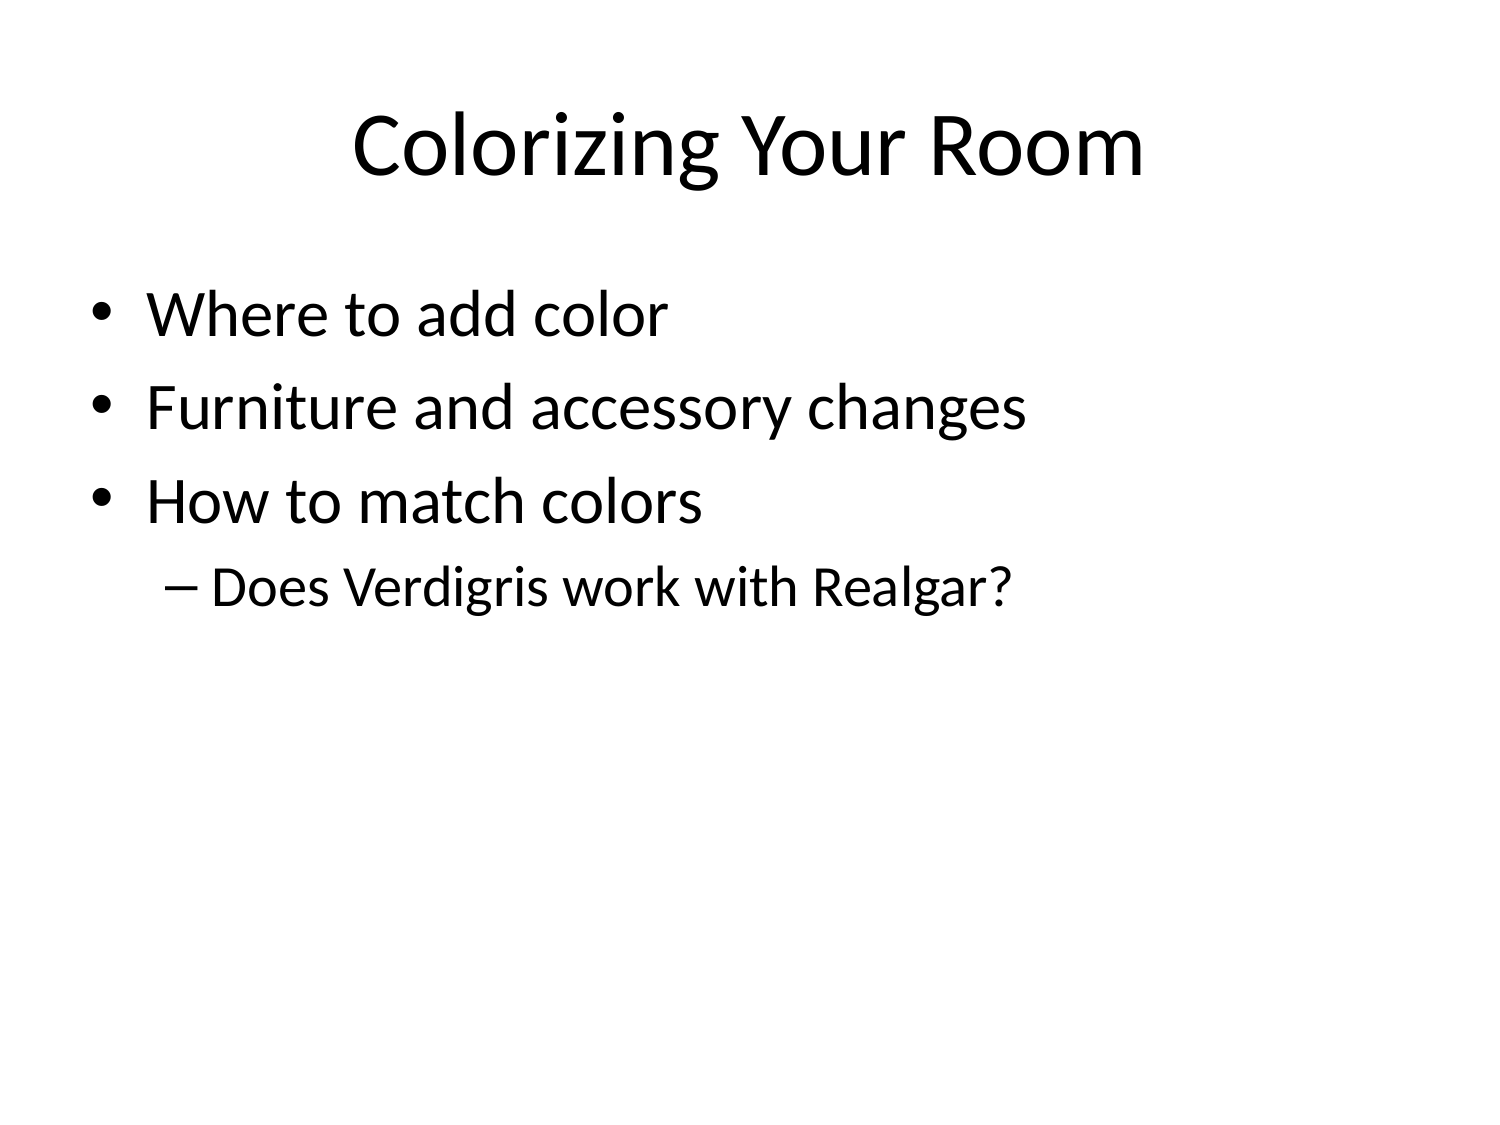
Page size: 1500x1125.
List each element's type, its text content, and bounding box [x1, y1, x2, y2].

title Colorizing Your Room [75, 45, 1425, 233]
list Where to add color Furniture and accessory changes How to match colors Does Verdigris work with Realgar? [75, 262, 1425, 1005]
